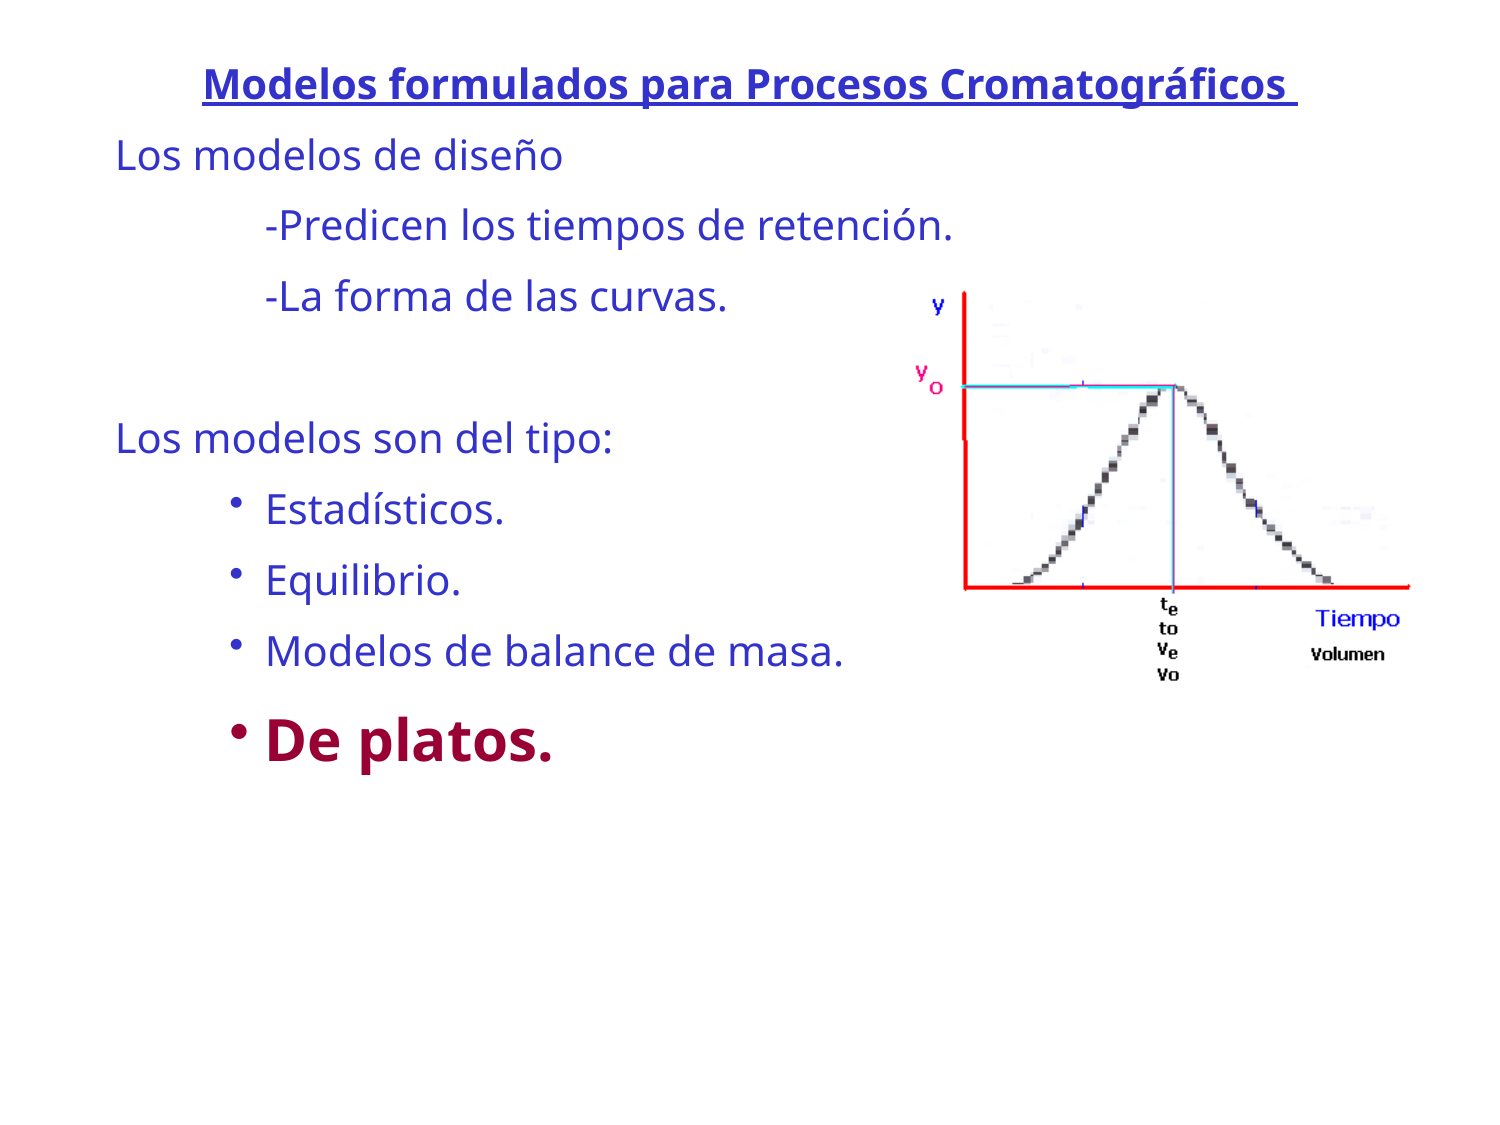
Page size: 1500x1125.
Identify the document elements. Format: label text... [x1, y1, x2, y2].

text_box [912, 287, 1429, 689]
text_box Modelos formulados para Procesos Cromatográficos Los modelos de diseño -Predicen los tiempos de retención. -La forma de las curvas. Los modelos son del tipo: Estadísticos. Equilibrio. Modelos de balance de masa. De platos. [99, 50, 1400, 866]
